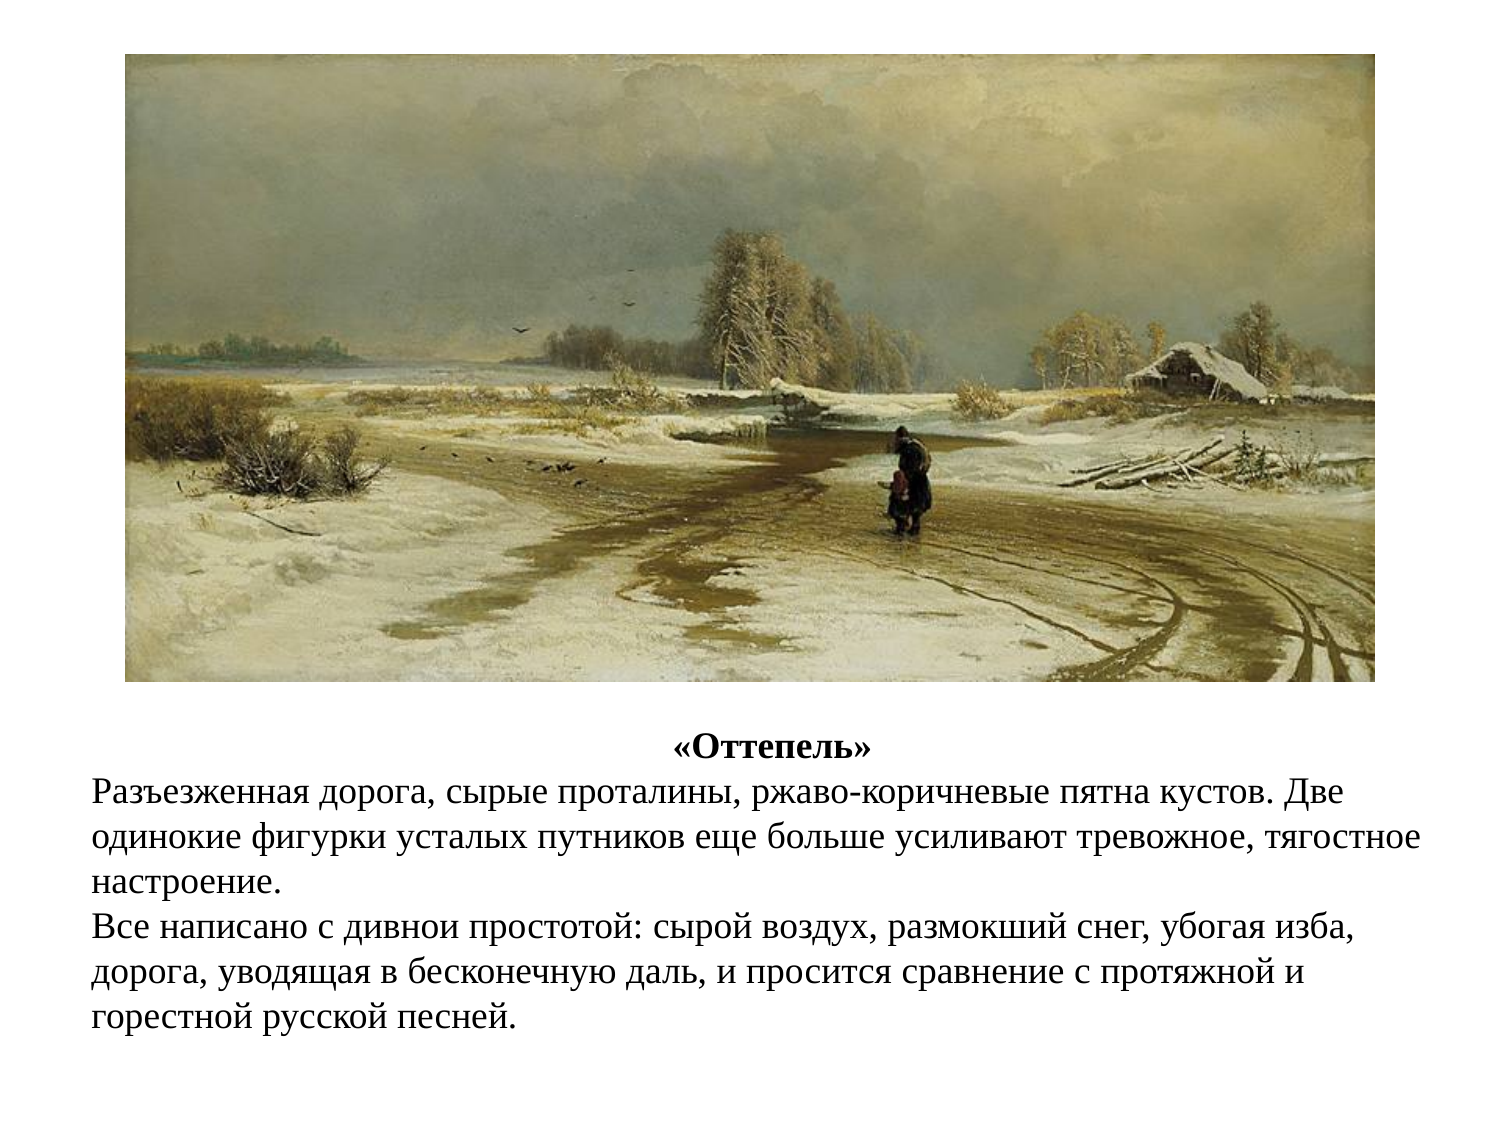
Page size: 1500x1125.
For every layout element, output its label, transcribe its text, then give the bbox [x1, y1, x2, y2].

picture [124, 54, 1376, 682]
text_box «Оттепель» Разъезженная дорога, сырые проталины, ржаво-коричневые пятна кустов. Две одинокие фигурки усталых путников еще больше усиливают тревожное, тягостное настроение. Все написано с дивнои простотой: сырой воздух, размокший снег, убогая изба, дорога, уводящая в бесконечную даль, и просится сравнение с протяжной и горестной русской песней. [76, 668, 1459, 1125]
